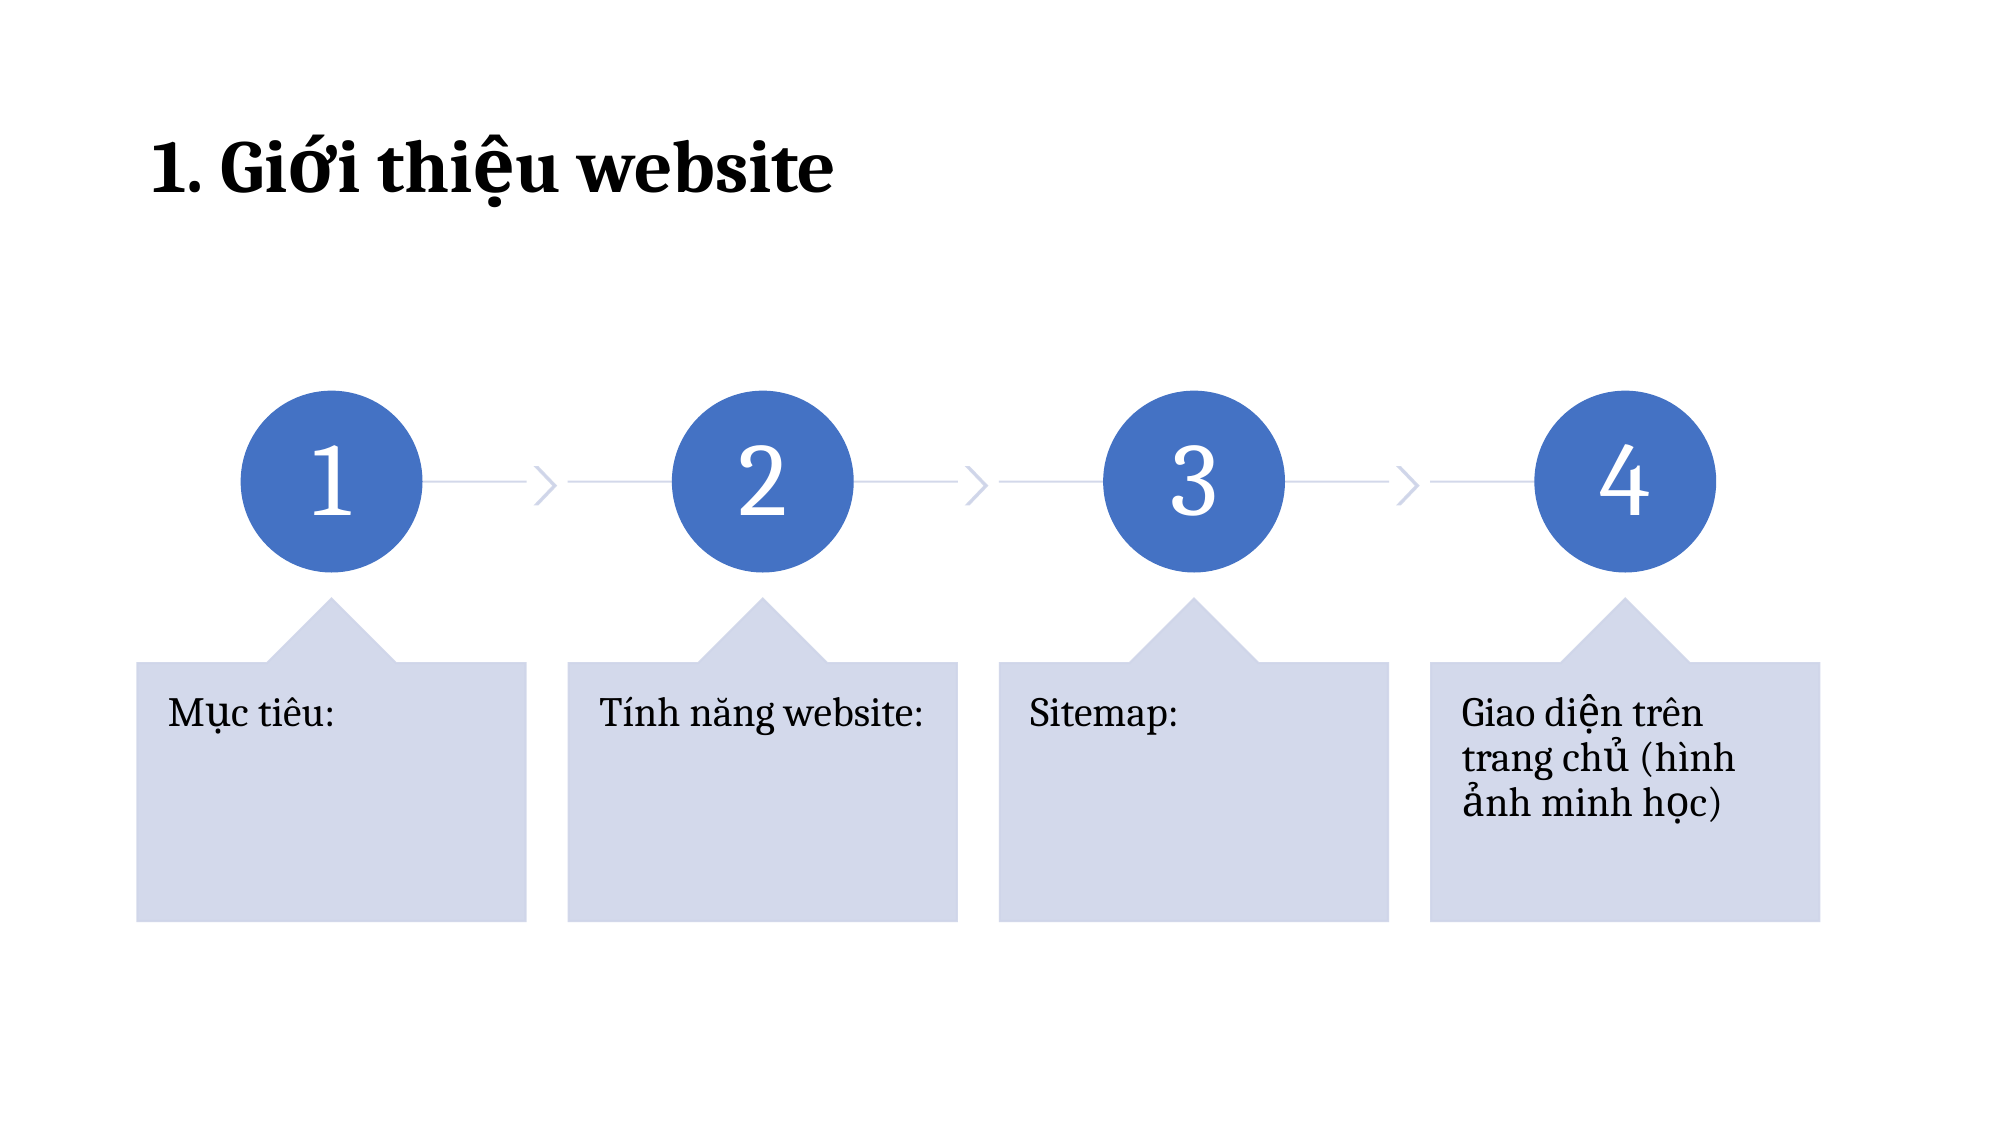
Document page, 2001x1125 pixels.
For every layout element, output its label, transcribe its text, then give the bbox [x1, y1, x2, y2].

title 1. Giới thiệu website [137, 59, 1863, 278]
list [137, 299, 1863, 1014]
